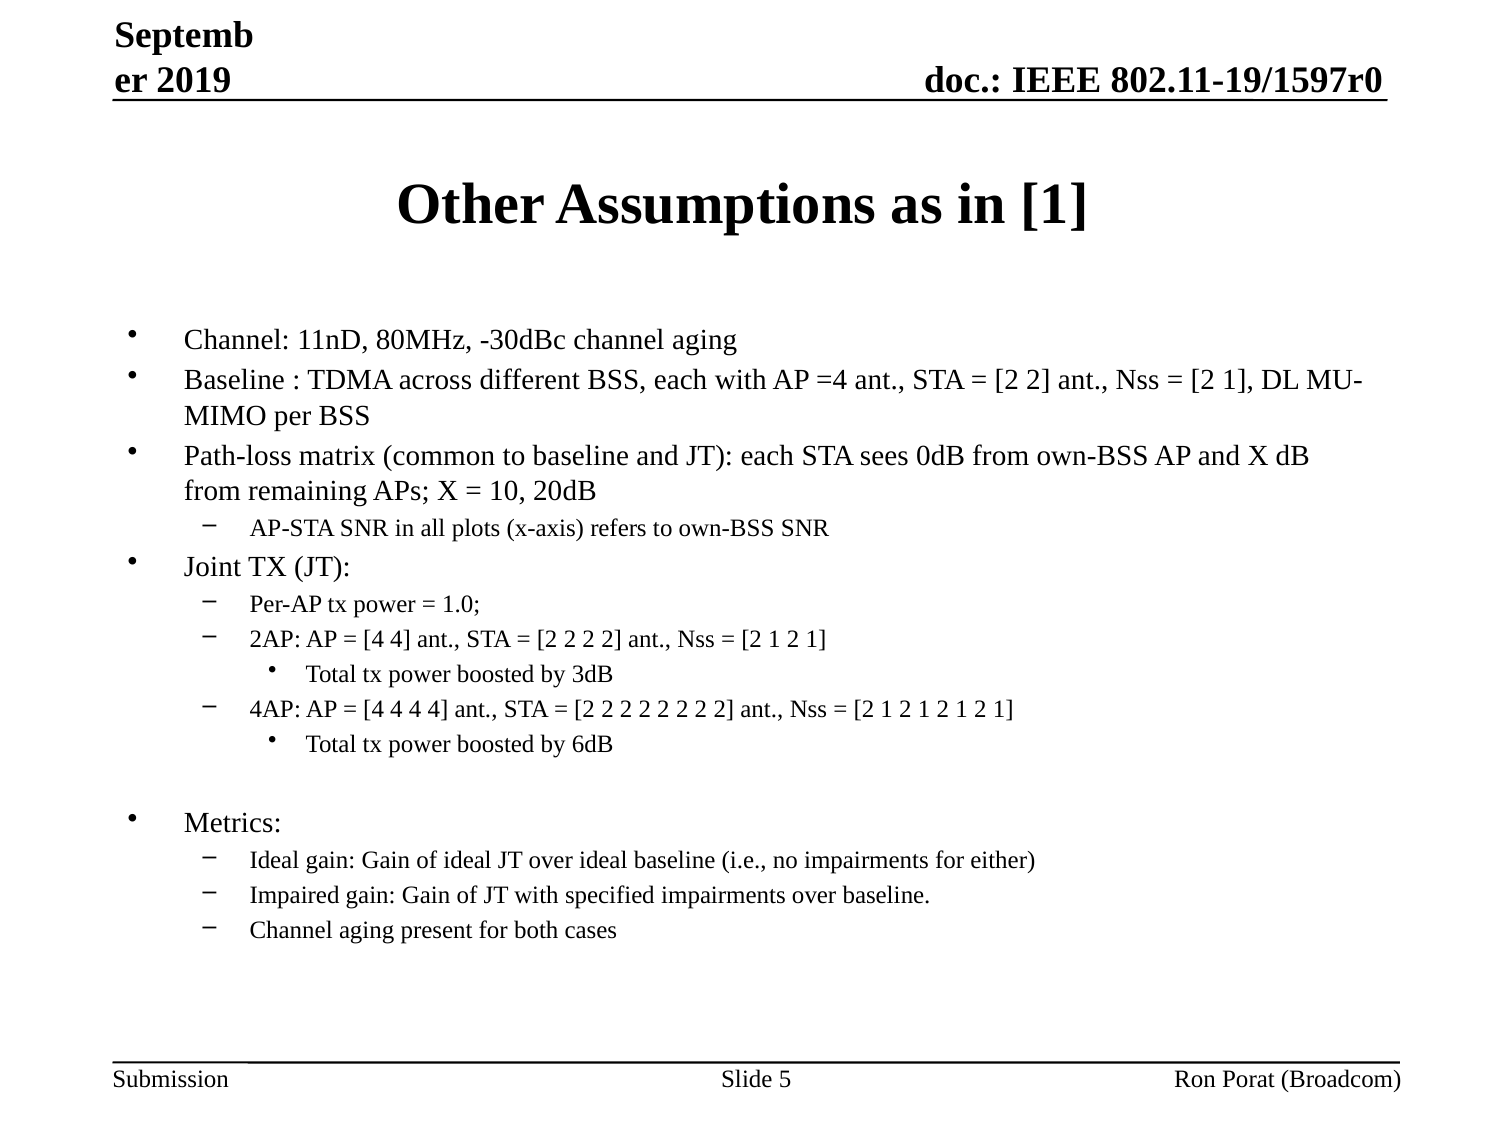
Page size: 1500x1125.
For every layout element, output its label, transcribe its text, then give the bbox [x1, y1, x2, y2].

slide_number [114, 54, 270, 101]
footer Ron Porat (Broadcom) [1170, 1061, 1402, 1093]
list Channel: 11nD, 80MHz, -30dBc channel aging Baseline : TDMA across different BSS, each with AP =4 ant., STA = [2 2] ant., Nss = [2 1], DL MU-MIMO per BSS Path-loss matrix (common to baseline and JT): each STA sees 0dB from own-BSS AP and X dB from remaining APs; X = 10, 20dB AP-STA SNR in all plots (x-axis) refers to own-BSS SNR Joint TX (JT): Per-AP tx power = 1.0; 2AP: AP = [4 4] ant., STA = [2 2 2 2] ant., Nss = [2 1 2 1] Total tx power boosted by 3dB 4AP: AP = [4 4 4 4] ant., STA = [2 2 2 2 2 2 2 2] ant., Nss = [2 1 2 1 2 1 2 1] Total tx power boosted by 6dB Metrics: Ideal gain: Gain of ideal JT over ideal baseline (i.e., no impairments for either) Impaired gain: Gain of JT with specified impairments over baseline. Channel aging present for both cases [112, 312, 1388, 1038]
slide_number Slide 5 [712, 1061, 800, 1093]
title Other Assumptions as in [1] [112, 112, 1388, 288]
